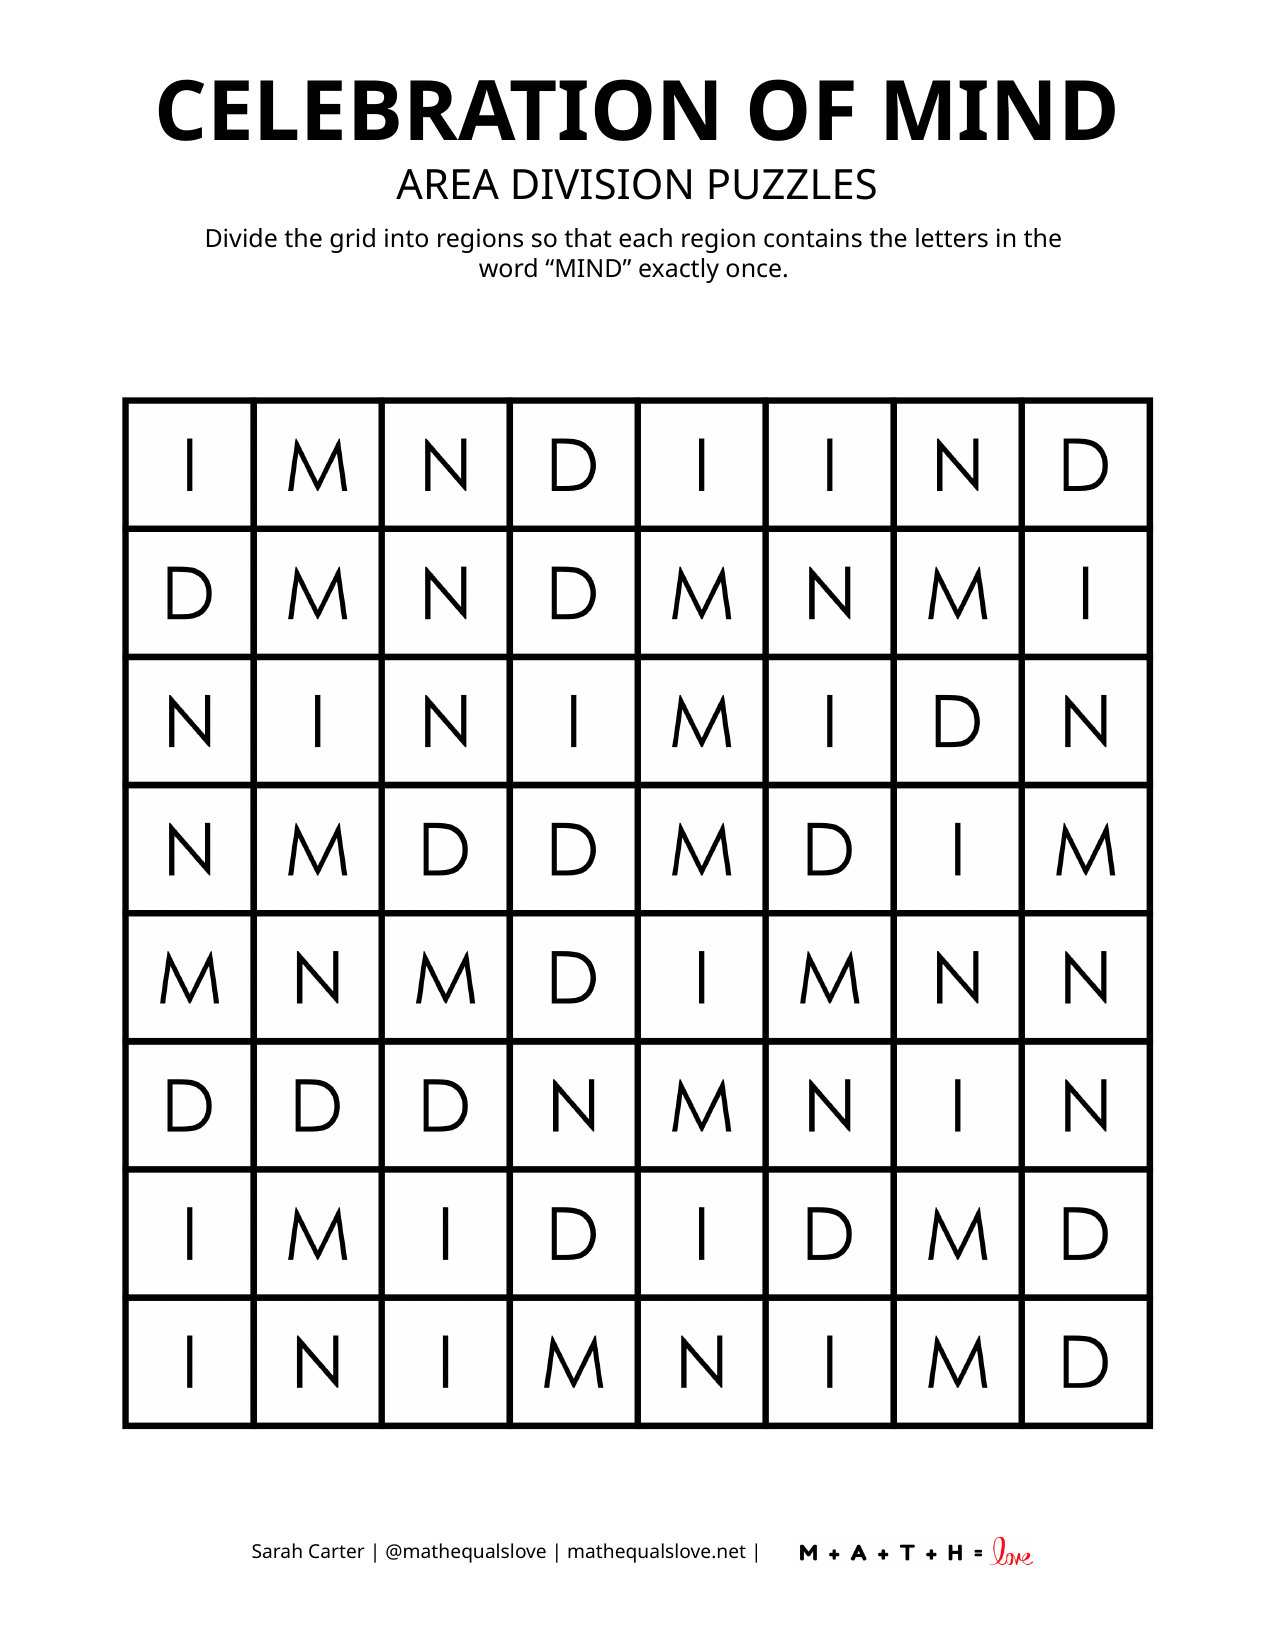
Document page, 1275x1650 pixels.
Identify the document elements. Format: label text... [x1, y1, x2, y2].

picture [118, 394, 1156, 1432]
text_box Divide the grid into regions so that each region contains the letters in the word “MIND” exactly once. [0, 214, 1275, 290]
text_box CELEBRATION OF MIND AREA DIVISION PUZZLES [77, 50, 1198, 214]
text_box Sarah Carter | @mathequalslove | mathequalslove.net | [236, 1532, 1071, 1570]
picture [790, 1534, 1039, 1569]
